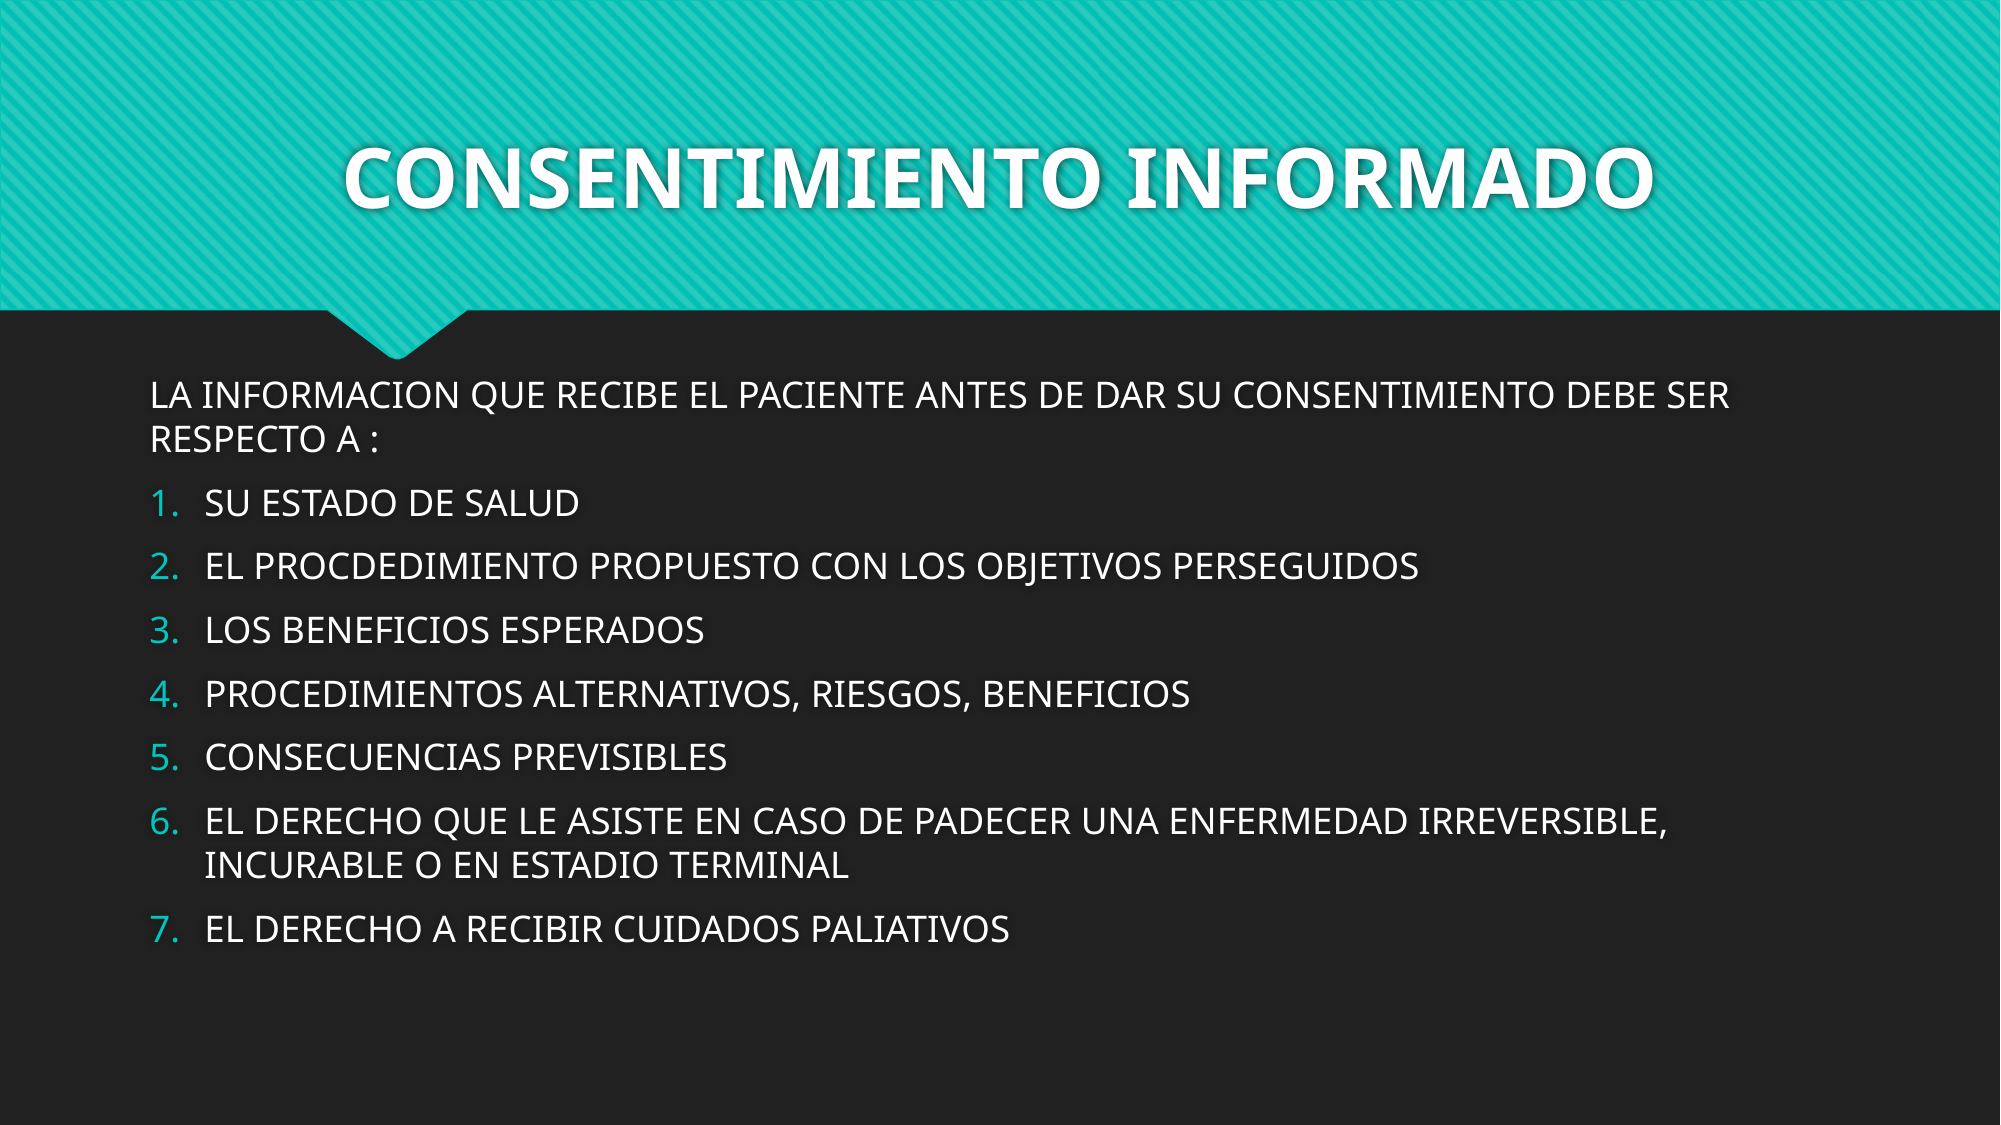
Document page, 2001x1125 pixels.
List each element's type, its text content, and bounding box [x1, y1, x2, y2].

list LA INFORMACION QUE RECIBE EL PACIENTE ANTES DE DAR SU CONSENTIMIENTO DEBE SER RESPECTO A : SU ESTADO DE SALUD EL PROCDEDIMIENTO PROPUESTO CON LOS OBJETIVOS PERSEGUIDOS LOS BENEFICIOS ESPERADOS PROCEDIMIENTOS ALTERNATIVOS, RIESGOS, BENEFICIOS CONSECUENCIAS PREVISIBLES EL DERECHO QUE LE ASISTE EN CASO DE PADECER UNA ENFERMEDAD IRREVERSIBLE, INCURABLE O EN ESTADIO TERMINAL EL DERECHO A RECIBIR CUIDADOS PALIATIVOS [134, 364, 1866, 962]
title CONSENTIMIENTO INFORMADO [132, 73, 1868, 233]
